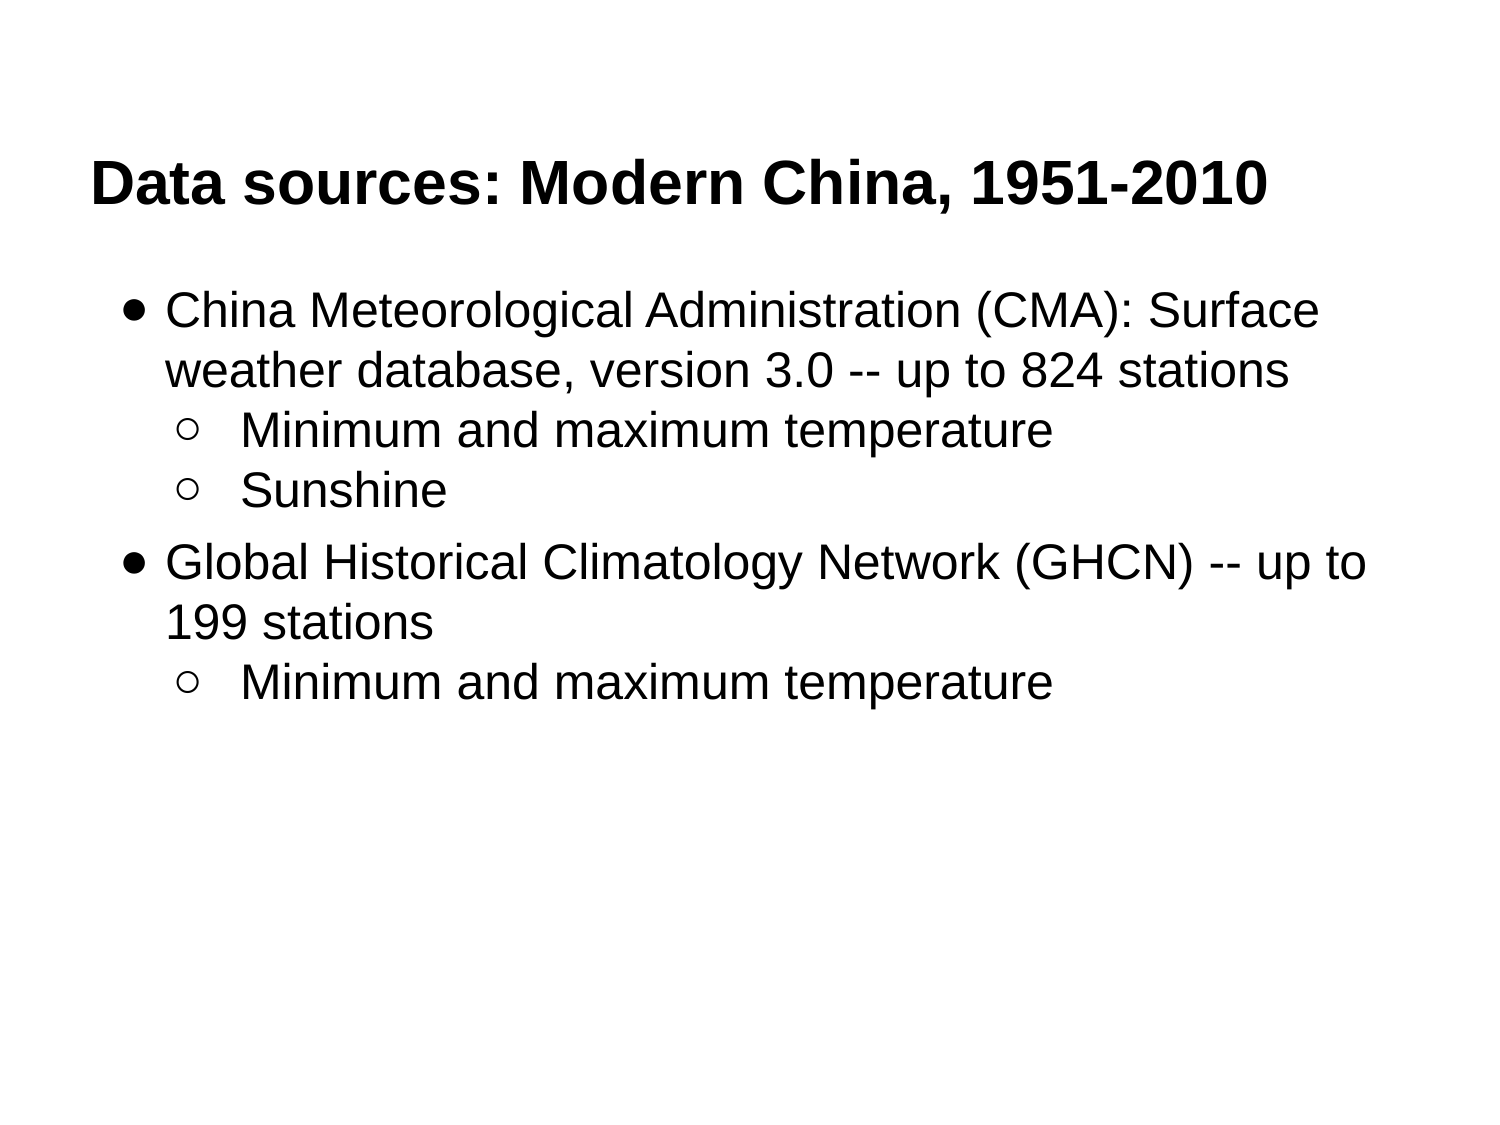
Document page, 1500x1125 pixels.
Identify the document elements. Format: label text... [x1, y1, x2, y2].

list China Meteorological Administration (CMA): Surface weather database, version 3.0 -- up to 824 stations Minimum and maximum temperature Sunshine Global Historical Climatology Network (GHCN) -- up to 199 stations Minimum and maximum temperature [75, 262, 1425, 1078]
title Data sources: Modern China, 1951-2010 [75, 45, 1425, 233]
